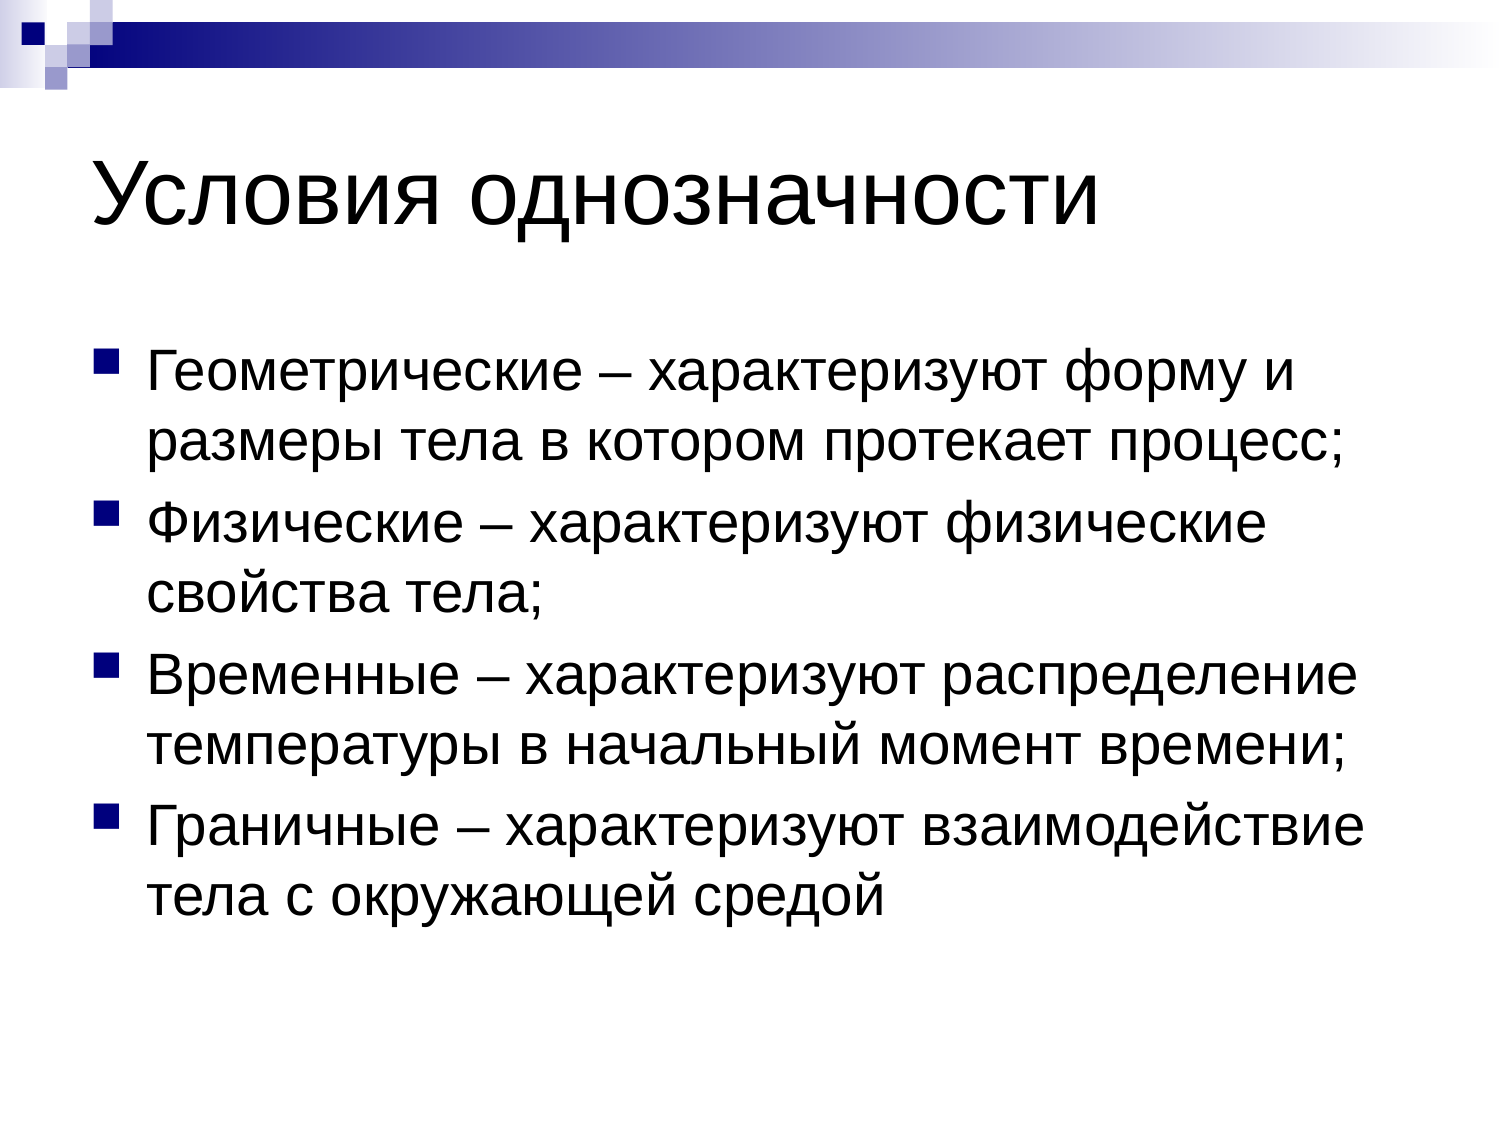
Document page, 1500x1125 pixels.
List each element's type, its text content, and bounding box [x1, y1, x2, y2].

list Геометрические – характеризуют форму и размеры тела в котором протекает процесс; Физические – характеризуют физические свойства тела; Временные – характеризуют распределение температуры в начальный момент времени; Граничные – характеризуют взаимодействие тела с окружающей средой [75, 324, 1425, 963]
title Условия однозначности [75, 75, 1425, 300]
